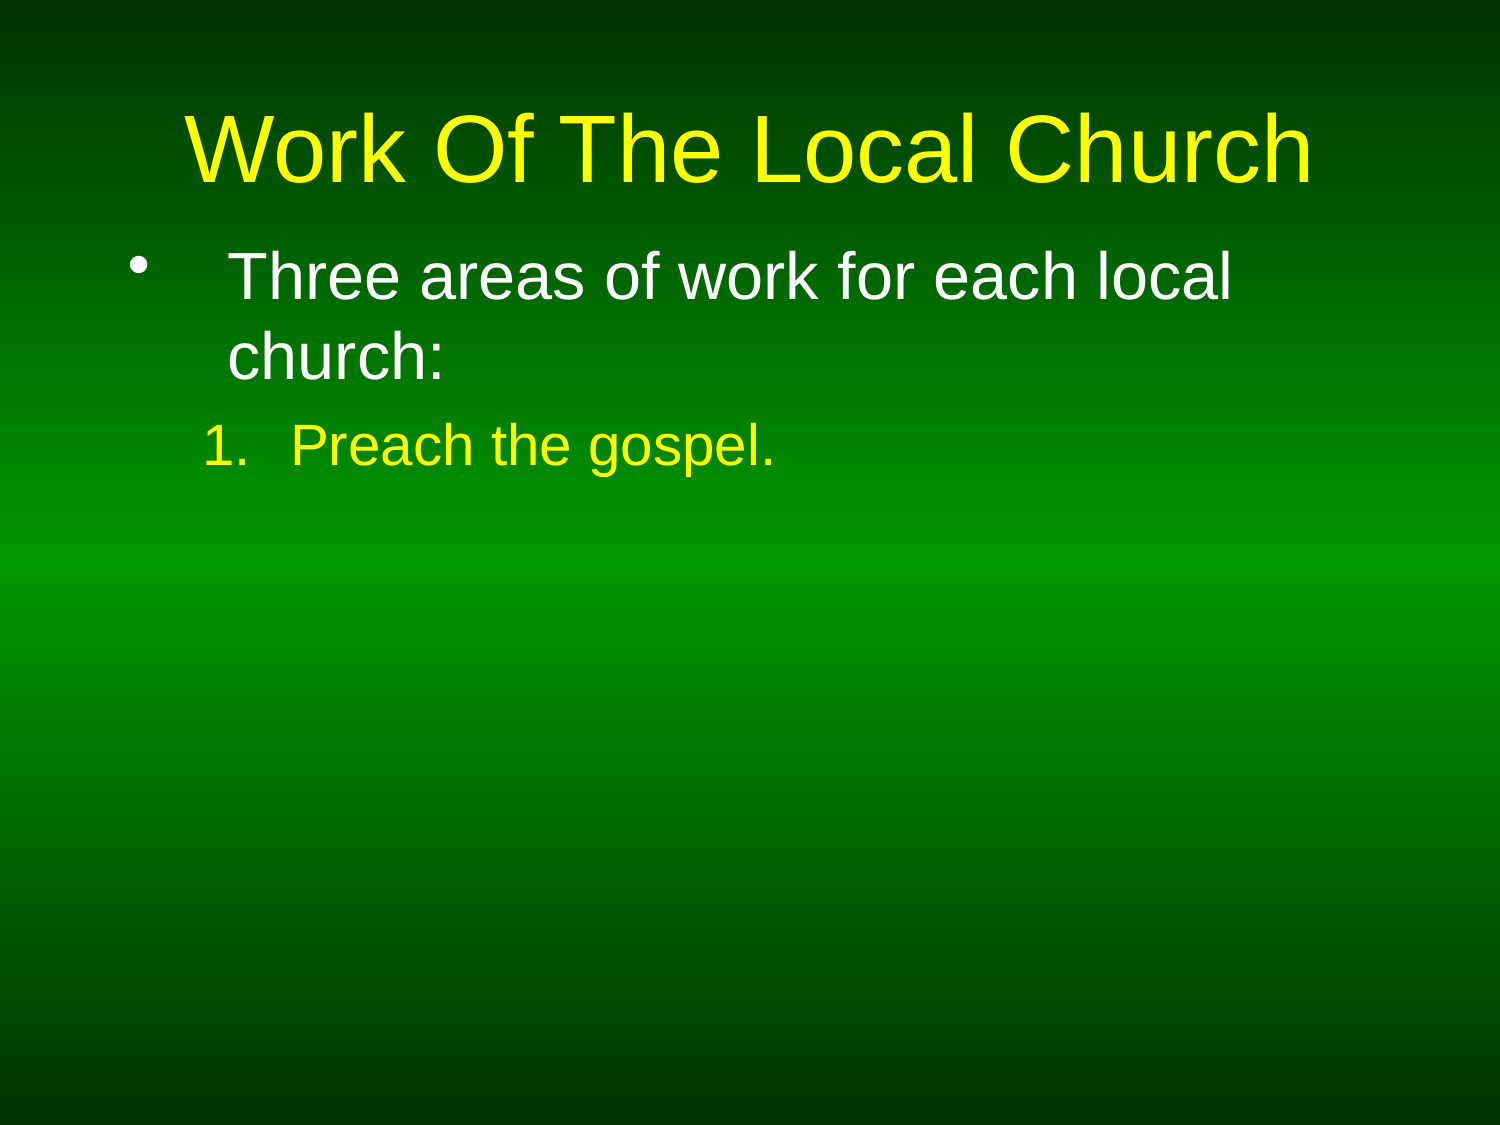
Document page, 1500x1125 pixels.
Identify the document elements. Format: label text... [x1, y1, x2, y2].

list Three areas of work for each local church: Preach the gospel. [112, 224, 1463, 1125]
title Work Of The Local Church [37, 50, 1463, 238]
